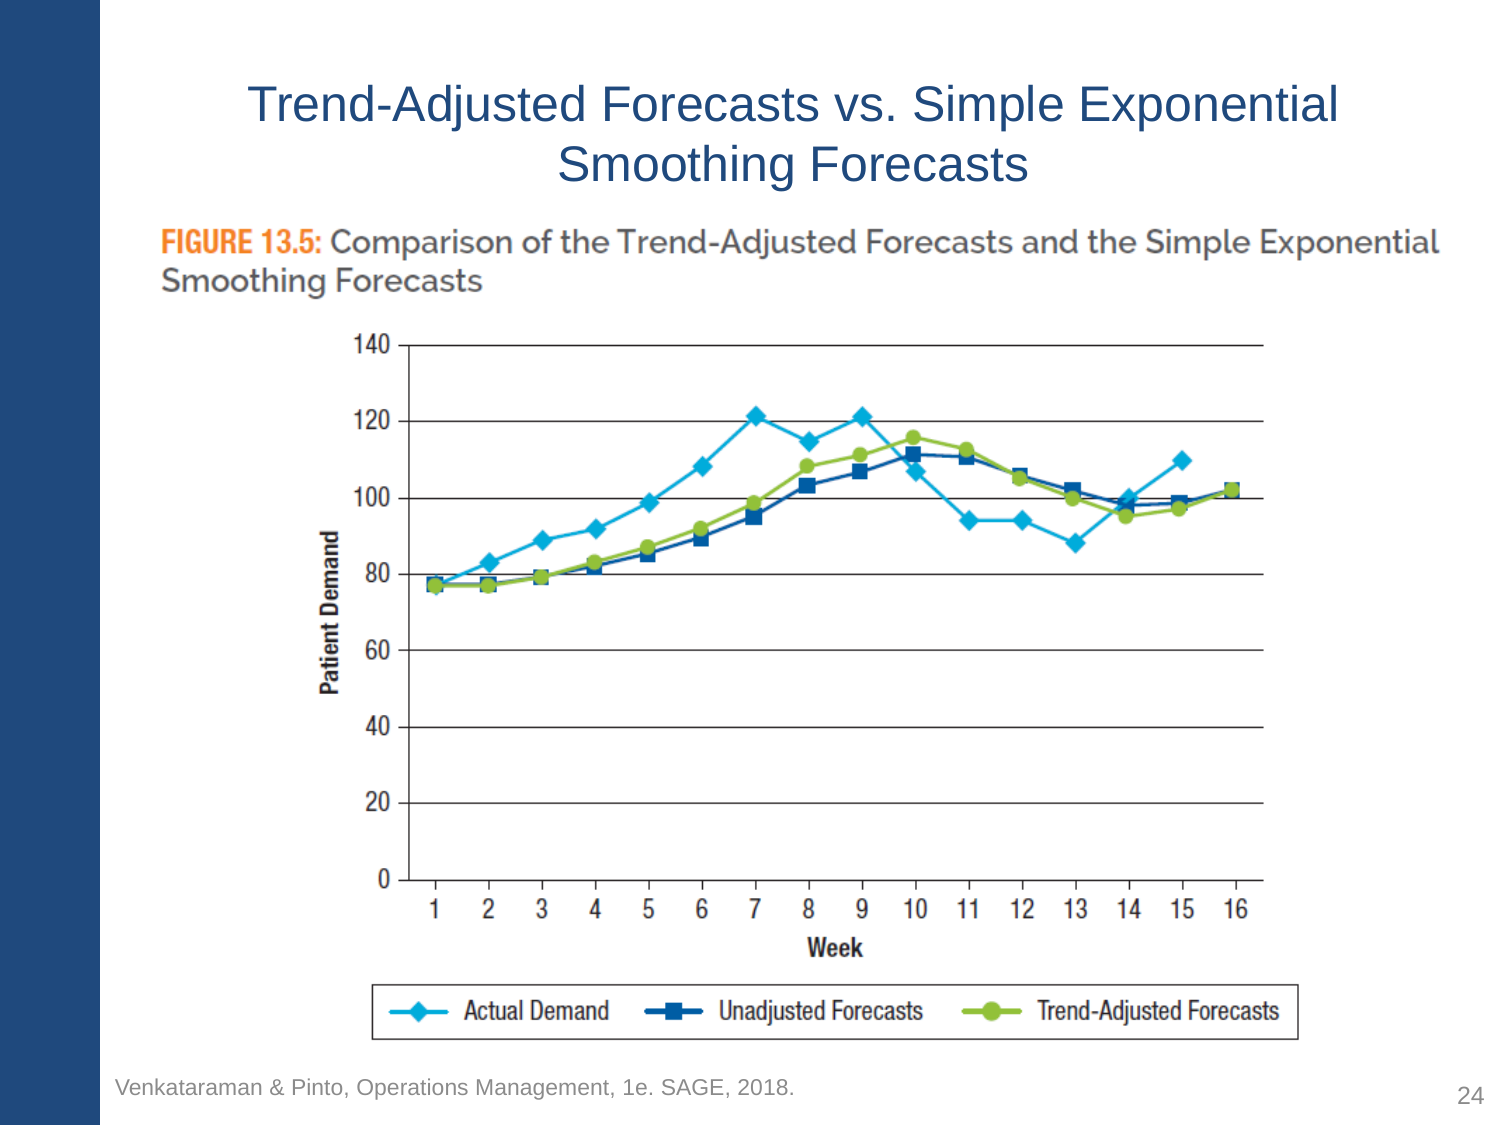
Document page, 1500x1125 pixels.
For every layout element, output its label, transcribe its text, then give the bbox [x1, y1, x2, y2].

picture [150, 212, 1452, 1063]
footer Venkataraman & Pinto, Operations Management, 1e. SAGE, 2018. [99, 1065, 1250, 1125]
slide_number 24 [1425, 1065, 1500, 1125]
title Trend-Adjusted Forecasts vs. Simple Exponential Smoothing Forecasts [162, 37, 1425, 210]
